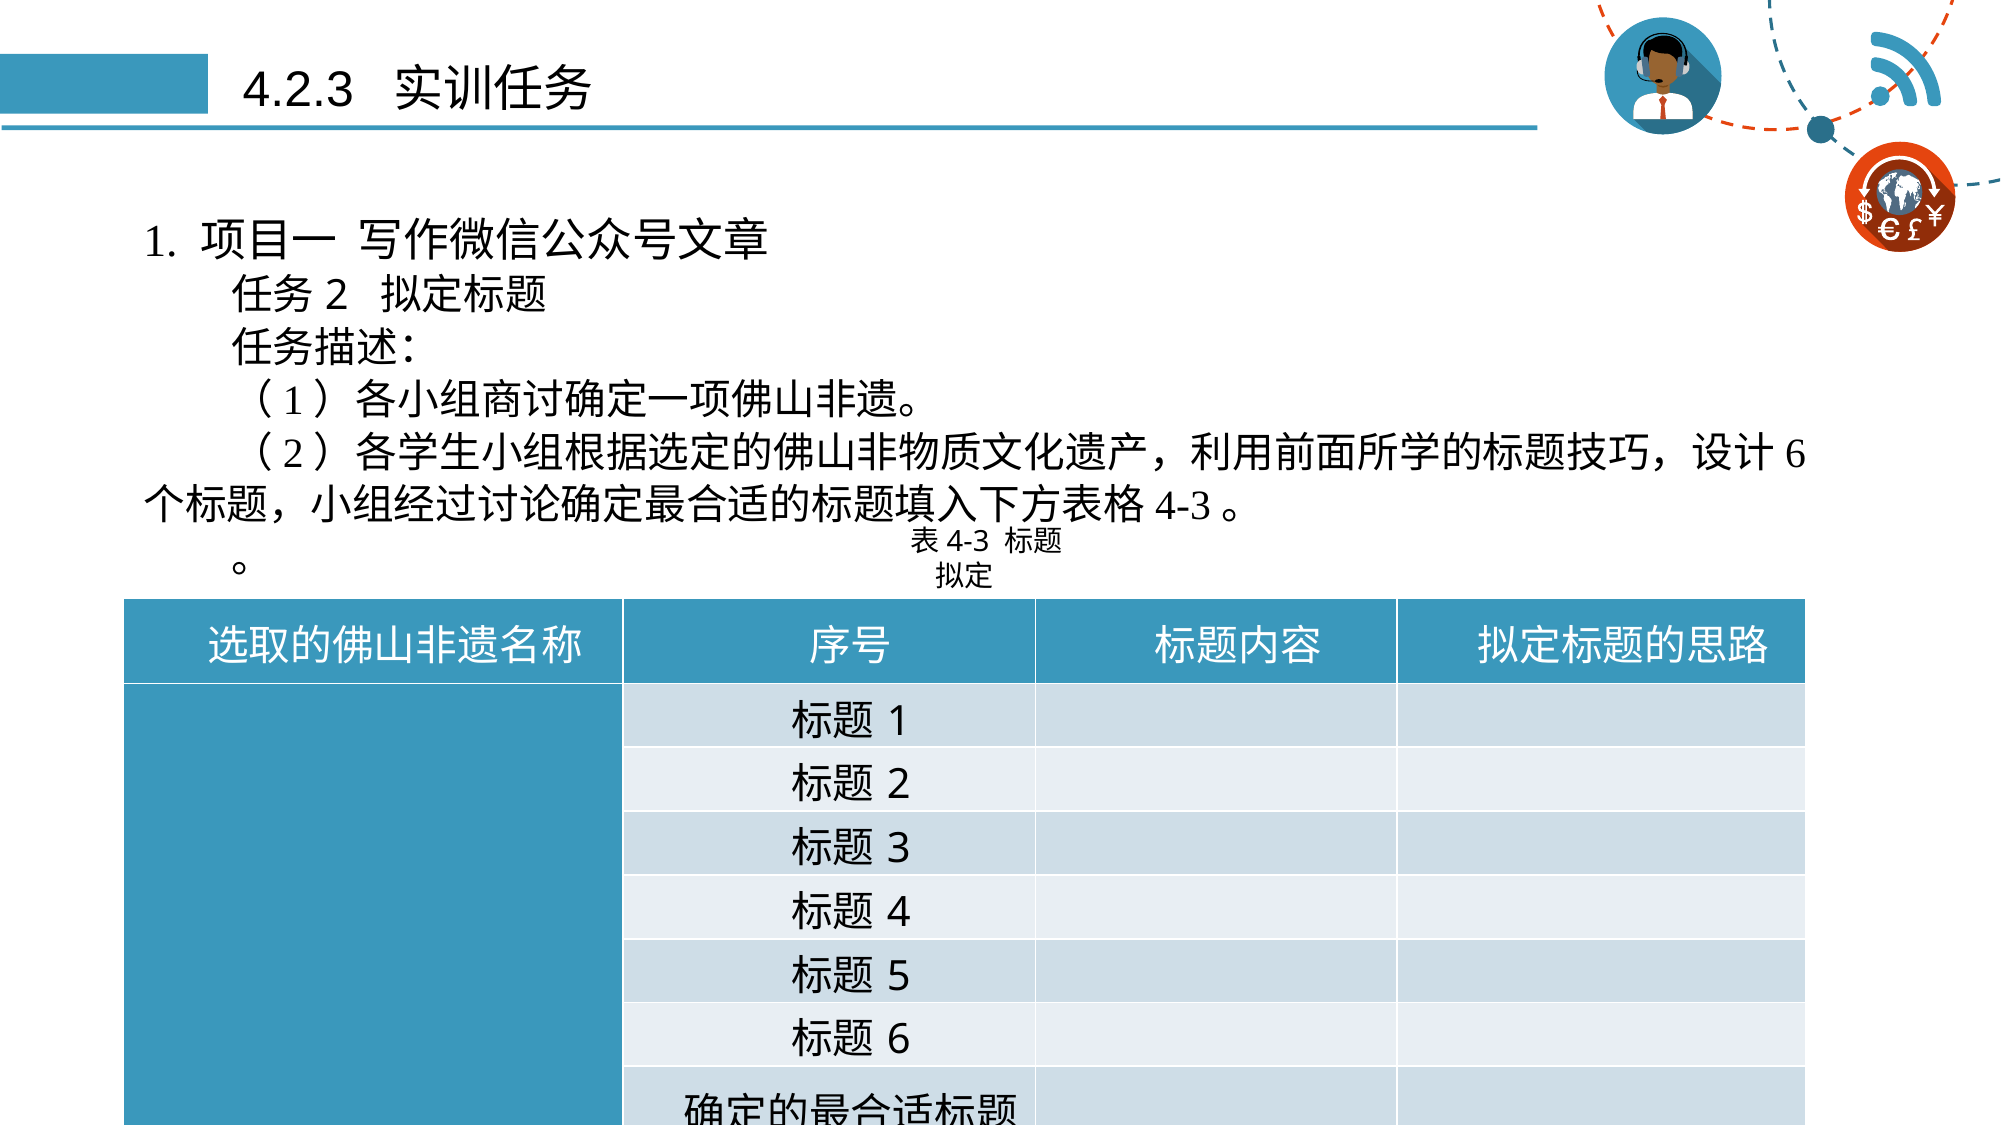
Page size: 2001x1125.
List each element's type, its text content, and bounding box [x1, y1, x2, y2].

table_cell [1398, 1003, 1805, 1065]
table_cell [1398, 812, 1805, 874]
list 1. 项目一 写作微信公众号文章 任务2 拟定标题 任务描述： （1）各小组商讨确定一项佛山非遗。 （2）各学生小组根据选定的佛山非物质文化遗产，利用前面所学的标题技巧，设计6个标题，小组经过讨论确定最合适的标题填入下方表格4-3。 。 [123, 173, 1863, 1022]
table_header 拟定标题的思路 [1398, 599, 1805, 683]
table_cell 标题1 [624, 684, 1035, 746]
table_cell [1398, 940, 1805, 1002]
table_cell [1036, 812, 1396, 874]
table_cell [1036, 940, 1396, 1002]
table_cell [1398, 1067, 1805, 1125]
table_cell [1036, 684, 1396, 746]
table_cell [124, 684, 622, 1125]
table_cell 标题2 [624, 748, 1035, 810]
table_cell 确定的最合适标题 [624, 1067, 1035, 1125]
text_box 表4-3 标题拟定 [843, 531, 1085, 627]
title 4.2.3 实训任务 [222, 55, 1863, 127]
table_cell [1036, 876, 1396, 938]
table_cell [1036, 748, 1396, 810]
table_cell 标题6 [624, 1003, 1035, 1065]
table_header 标题内容 [1036, 599, 1396, 683]
table_header 序号 [624, 599, 1035, 683]
table_cell 标题5 [624, 940, 1035, 1002]
table_cell [1398, 876, 1805, 938]
table_cell 标题4 [624, 876, 1035, 938]
table_cell [1398, 748, 1805, 810]
table_cell [1036, 1067, 1396, 1125]
table_header 选取的佛山非遗名称 [124, 599, 622, 683]
table_cell [1036, 1003, 1396, 1065]
table_cell [1398, 684, 1805, 746]
table_cell 标题3 [624, 812, 1035, 874]
